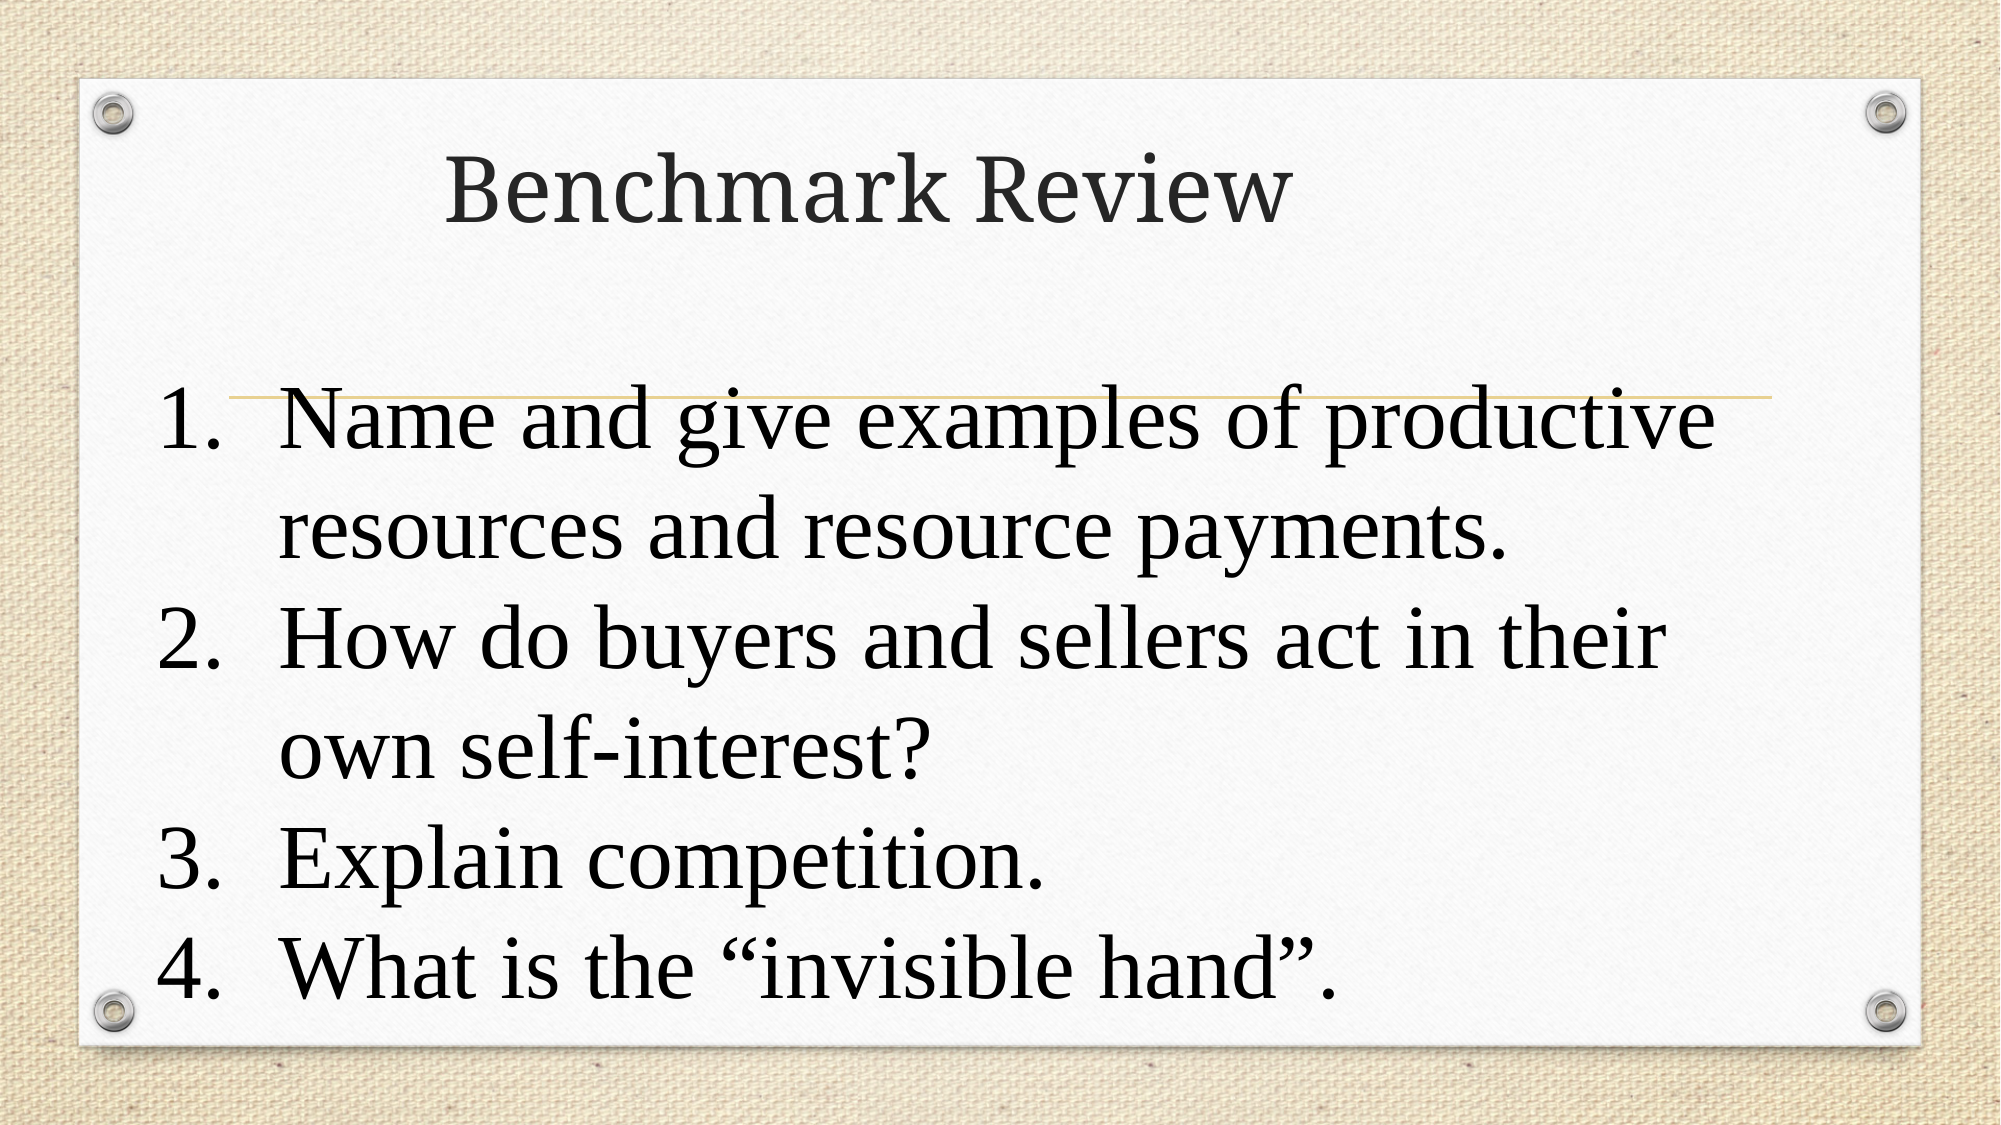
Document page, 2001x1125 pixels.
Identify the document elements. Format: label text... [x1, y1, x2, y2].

picture [0, 0, 2001, 1125]
text_box Name and give examples of productive resources and resource payments. How do buyers and sellers act in their own self-interest? Explain competition. What is the “invisible hand”. [142, 349, 1806, 1125]
title Benchmark Review [81, 79, 1657, 293]
